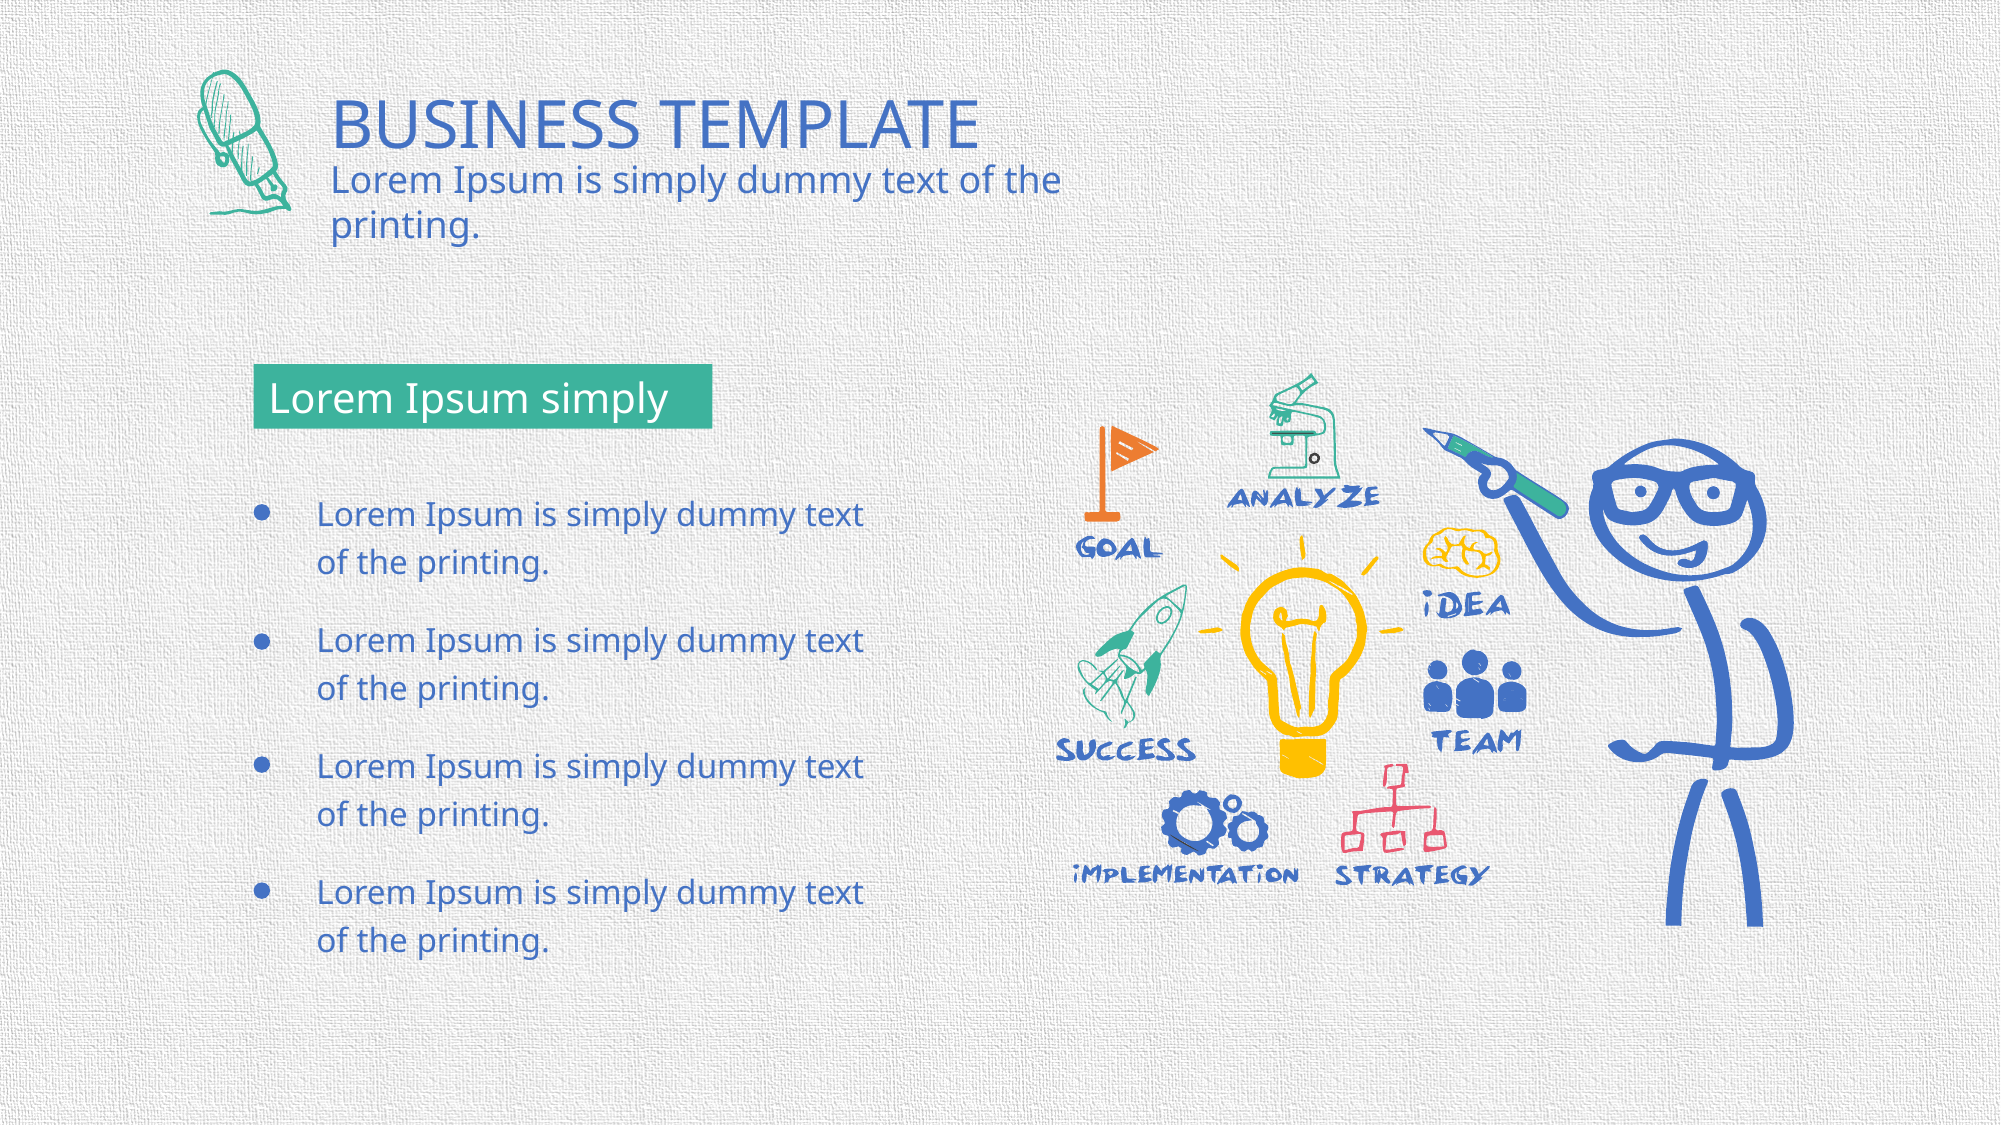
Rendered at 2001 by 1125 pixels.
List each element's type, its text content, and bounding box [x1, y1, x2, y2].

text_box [1055, 737, 1196, 763]
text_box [1335, 864, 1422, 887]
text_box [1198, 535, 1404, 779]
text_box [1227, 484, 1380, 510]
text_box Lorem Ipsum is simply dummy text of the printing. [301, 477, 918, 589]
text_box [1308, 452, 1321, 465]
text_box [1083, 425, 1159, 522]
text_box Lorem Ipsum simply [253, 364, 713, 429]
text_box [1077, 584, 1188, 729]
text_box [1160, 789, 1269, 856]
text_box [1072, 863, 1299, 885]
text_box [1422, 427, 1795, 927]
text_box [252, 881, 272, 900]
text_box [1341, 763, 1422, 854]
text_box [194, 68, 292, 215]
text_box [315, 74, 1198, 210]
text_box [1267, 372, 1341, 479]
text_box Lorem Ipsum is simply dummy text of the printing. [301, 603, 918, 715]
text_box [252, 755, 272, 774]
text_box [1075, 535, 1163, 561]
text_box [252, 503, 272, 522]
picture [0, 0, 2001, 1125]
text_box [252, 632, 272, 651]
text_box Lorem Ipsum is simply dummy text of the printing. [301, 729, 918, 841]
text_box Lorem Ipsum is simply dummy text of the printing. [301, 855, 918, 967]
